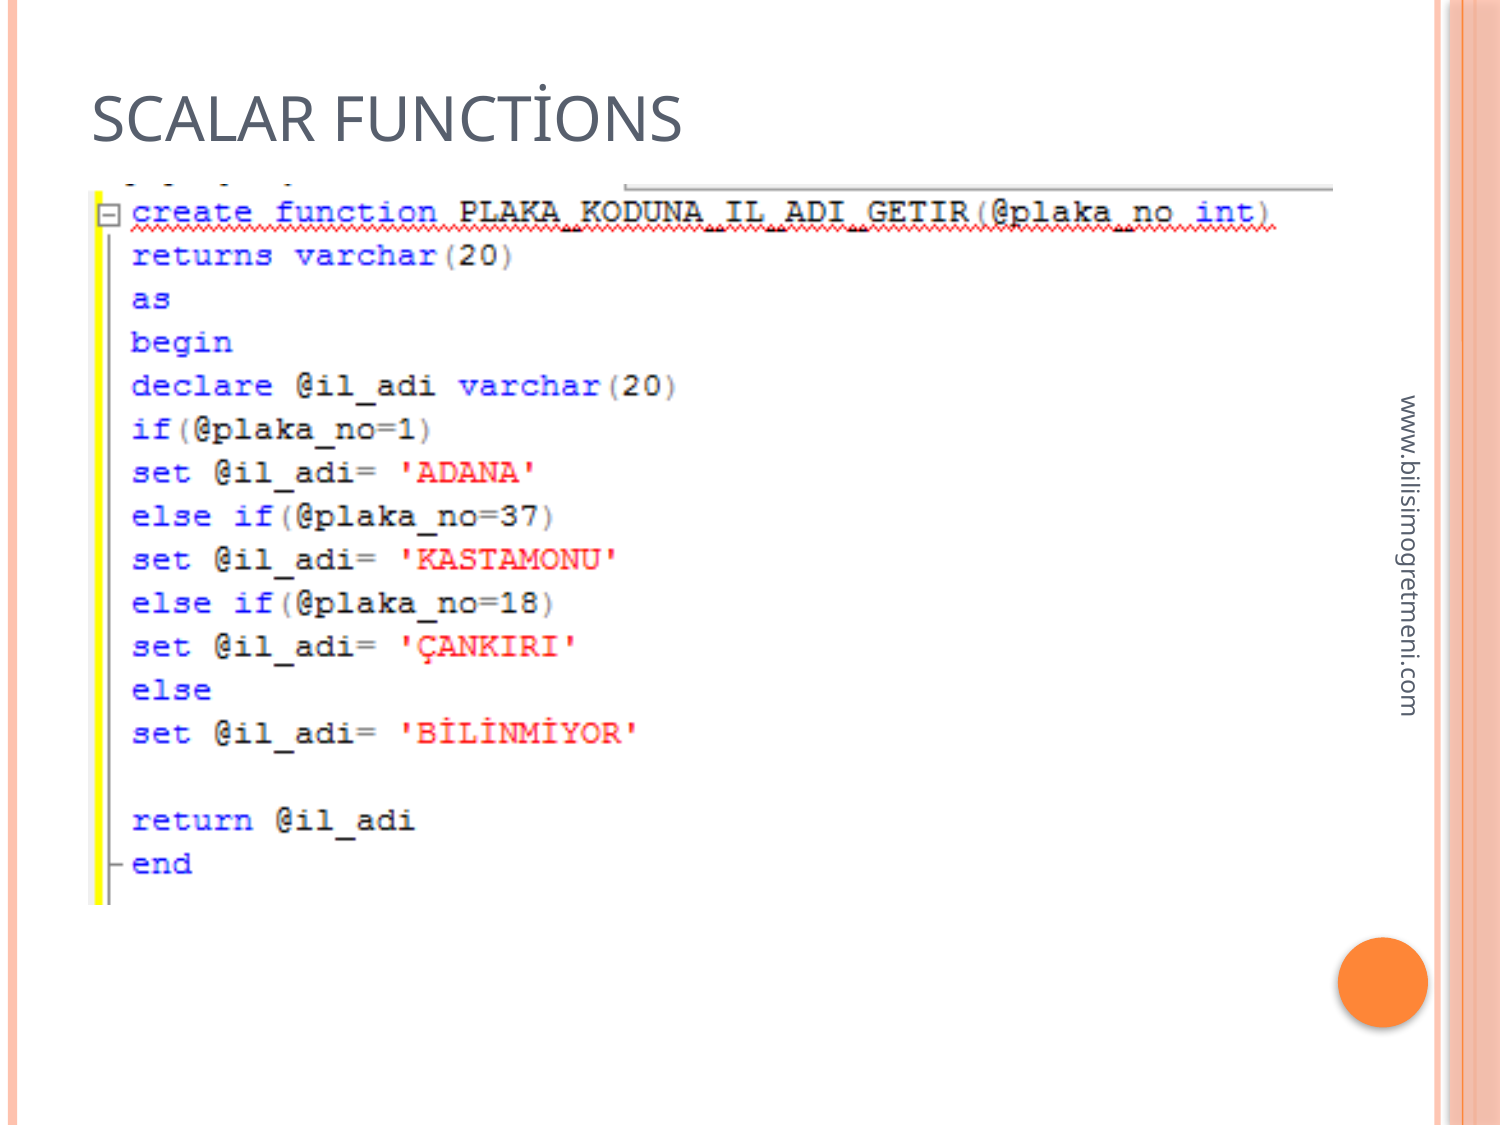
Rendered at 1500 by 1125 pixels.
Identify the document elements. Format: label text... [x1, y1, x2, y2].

title Scalar functions [76, 42, 1302, 162]
footer www.bilisimogretmeni.com [1379, 380, 1440, 906]
picture [87, 183, 1334, 906]
